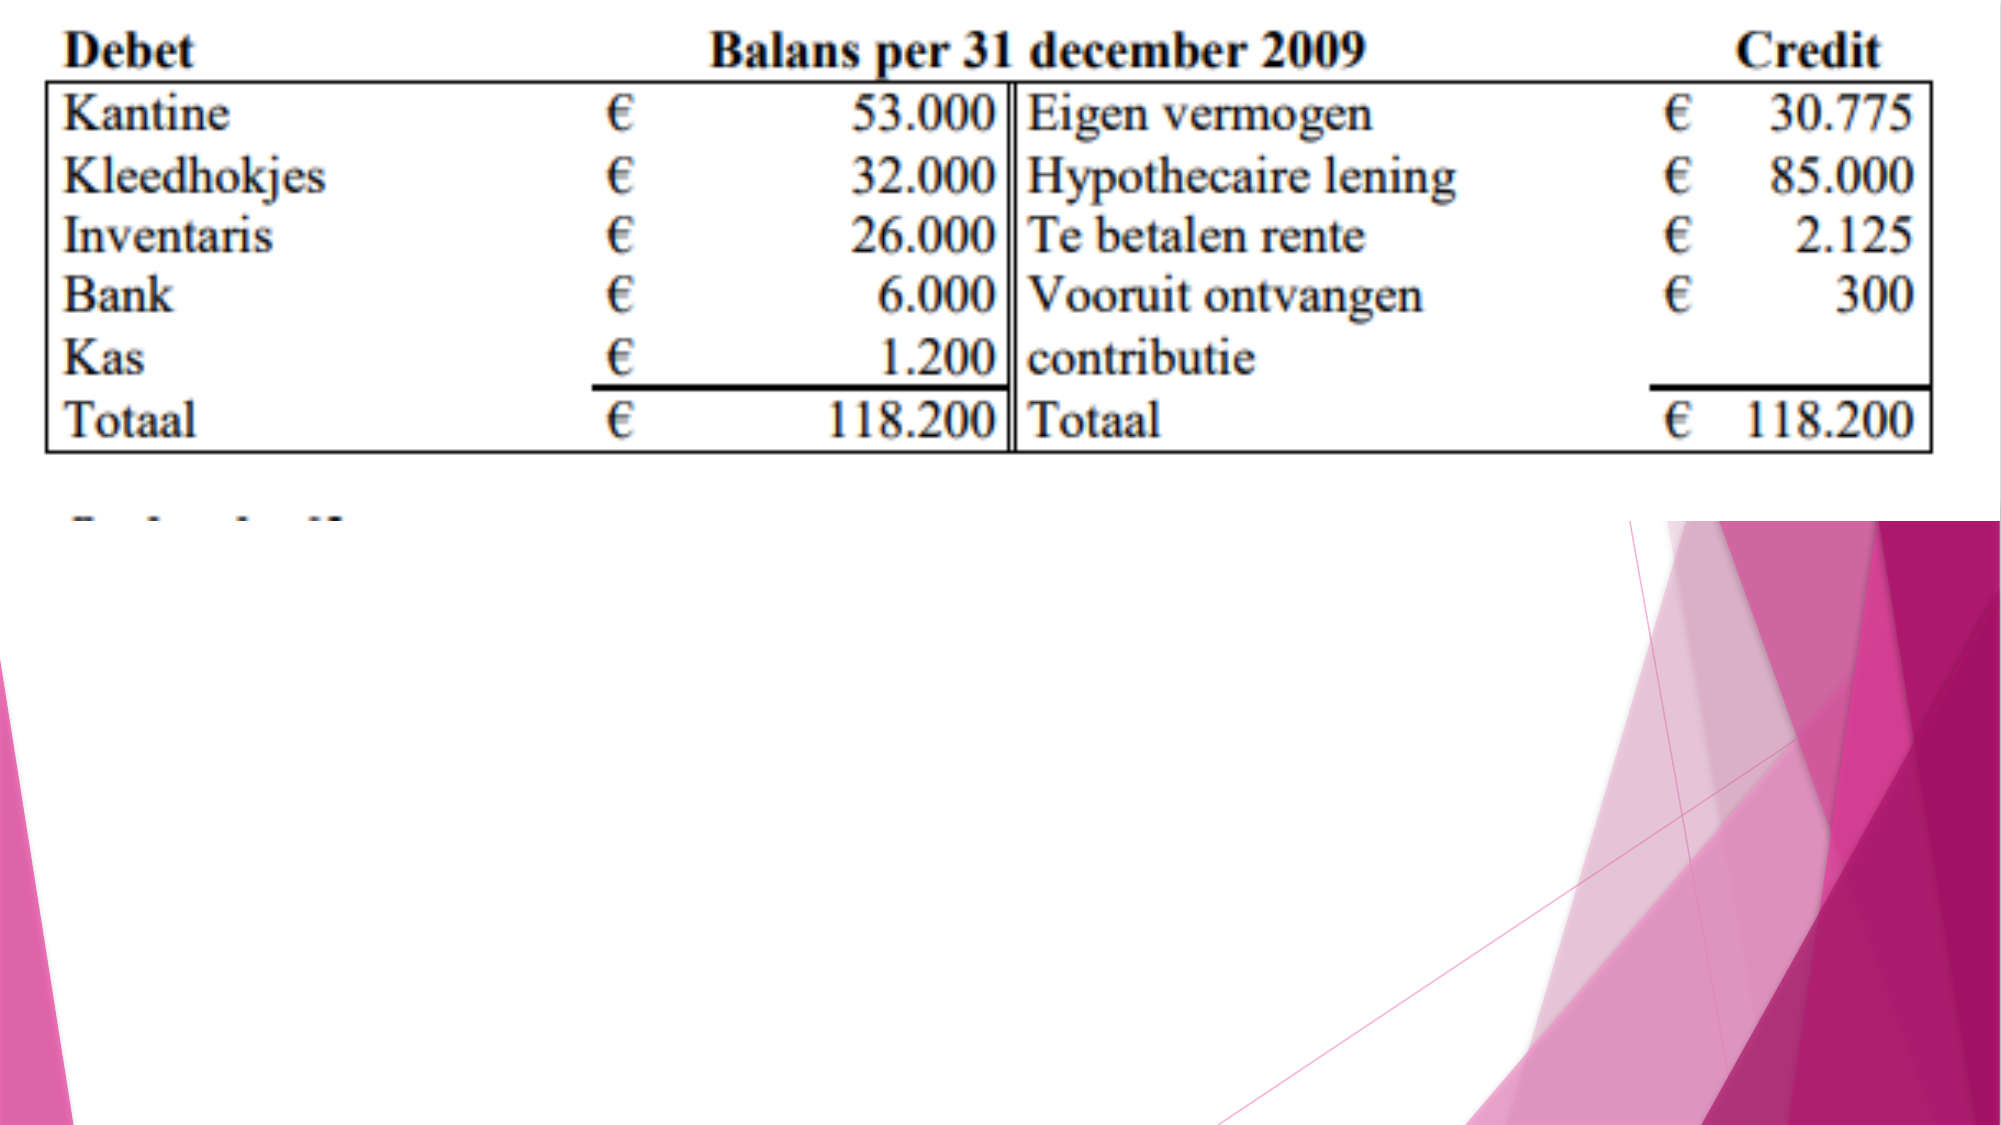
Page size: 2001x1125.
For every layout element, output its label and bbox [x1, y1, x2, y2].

picture [0, 0, 2000, 522]
